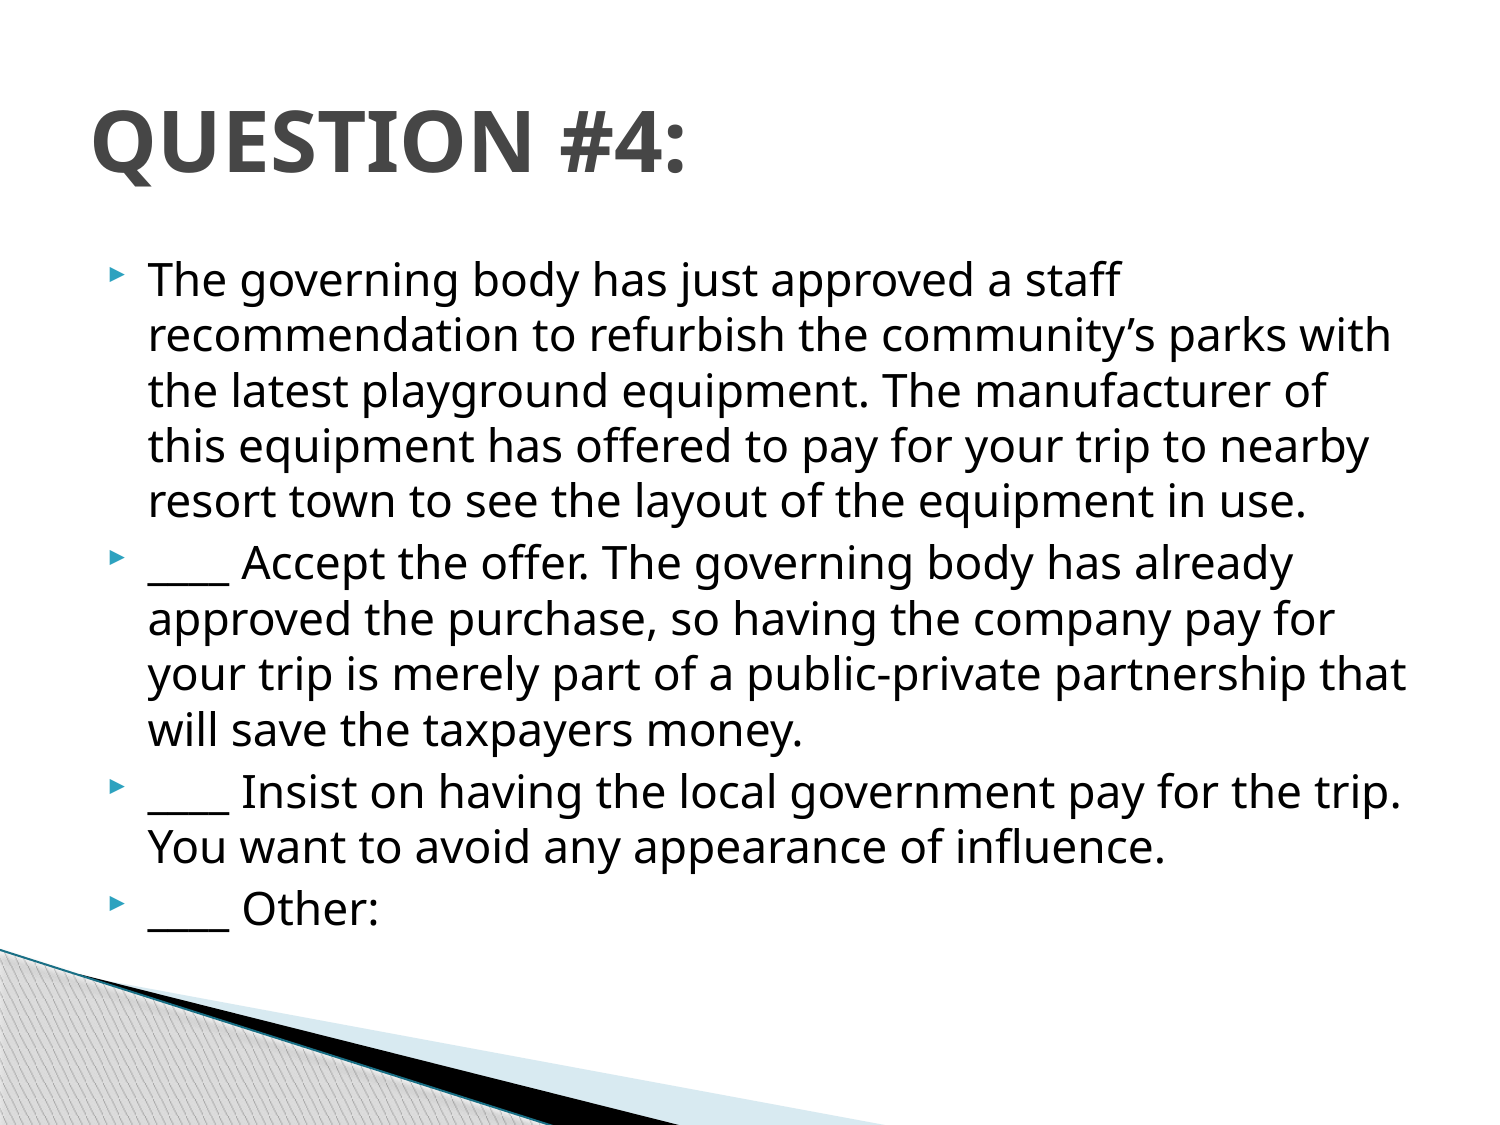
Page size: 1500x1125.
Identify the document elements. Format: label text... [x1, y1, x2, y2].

list The governing body has just approved a staff recommendation to refurbish the community’s parks with the latest playground equipment. The manufacturer of this equipment has offered to pay for your trip to nearby resort town to see the layout of the equipment in use. ____ Accept the offer. The governing body has already approved the purchase, so having the company pay for your trip is merely part of a public-private partnership that will save the taxpayers money. ____ Insist on having the local government pay for the trip. You want to avoid any appearance of influence. ____ Other: [75, 243, 1425, 986]
title QUESTION #4: [75, 45, 1425, 233]
